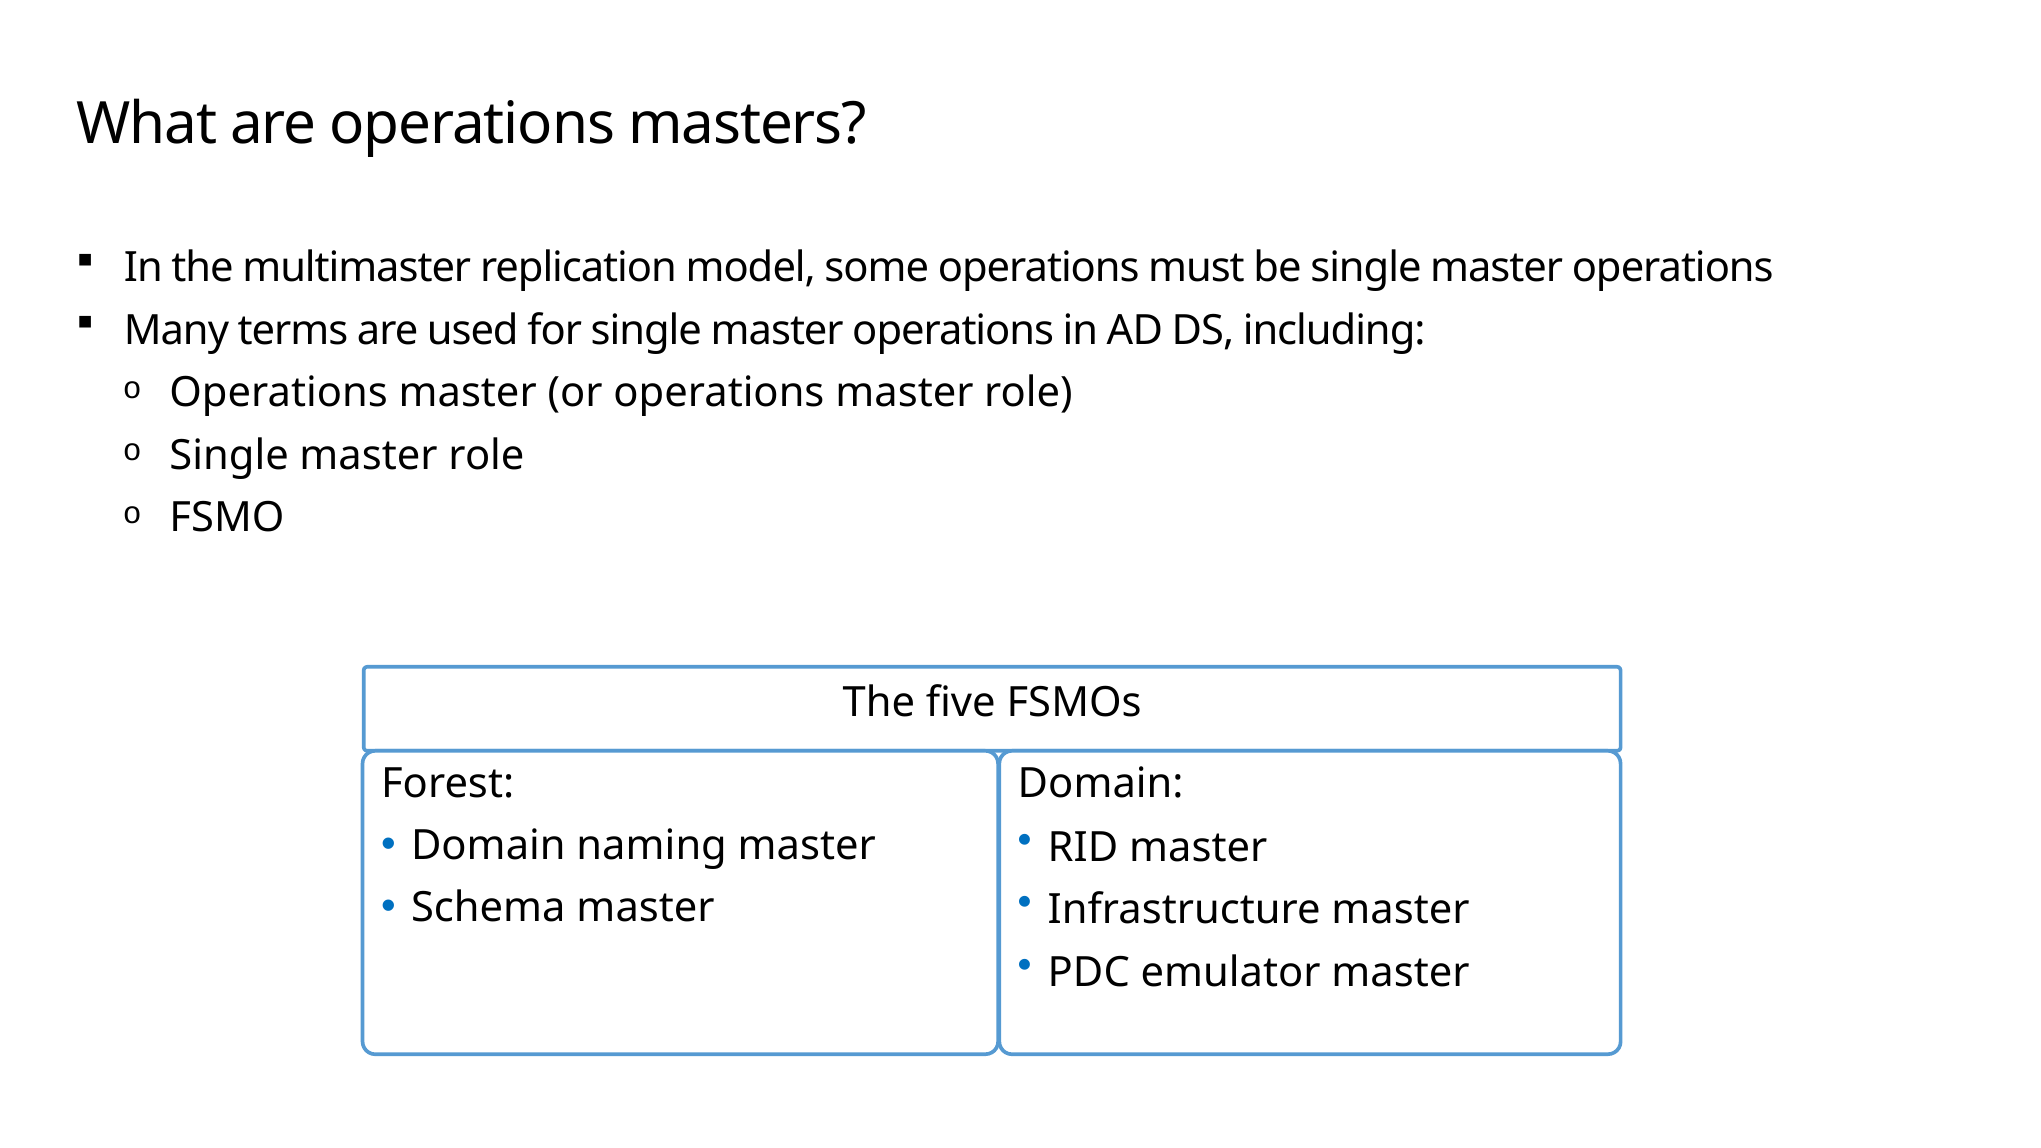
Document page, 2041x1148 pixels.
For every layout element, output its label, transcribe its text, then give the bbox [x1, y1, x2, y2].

text_box Domain: RID master Infrastructure master PDC emulator master [998, 749, 1622, 1056]
title What are operations masters? [76, 93, 1968, 161]
text_box Forest: Domain naming master Schema master [361, 749, 999, 1056]
text_box The five FSMOs [362, 665, 1622, 752]
list In the multimaster replication model, some operations must be single master operations Many terms are used for single master operations in AD DS, including: Operations master (or operations master role) Single master role FSMO [76, 240, 1900, 1014]
